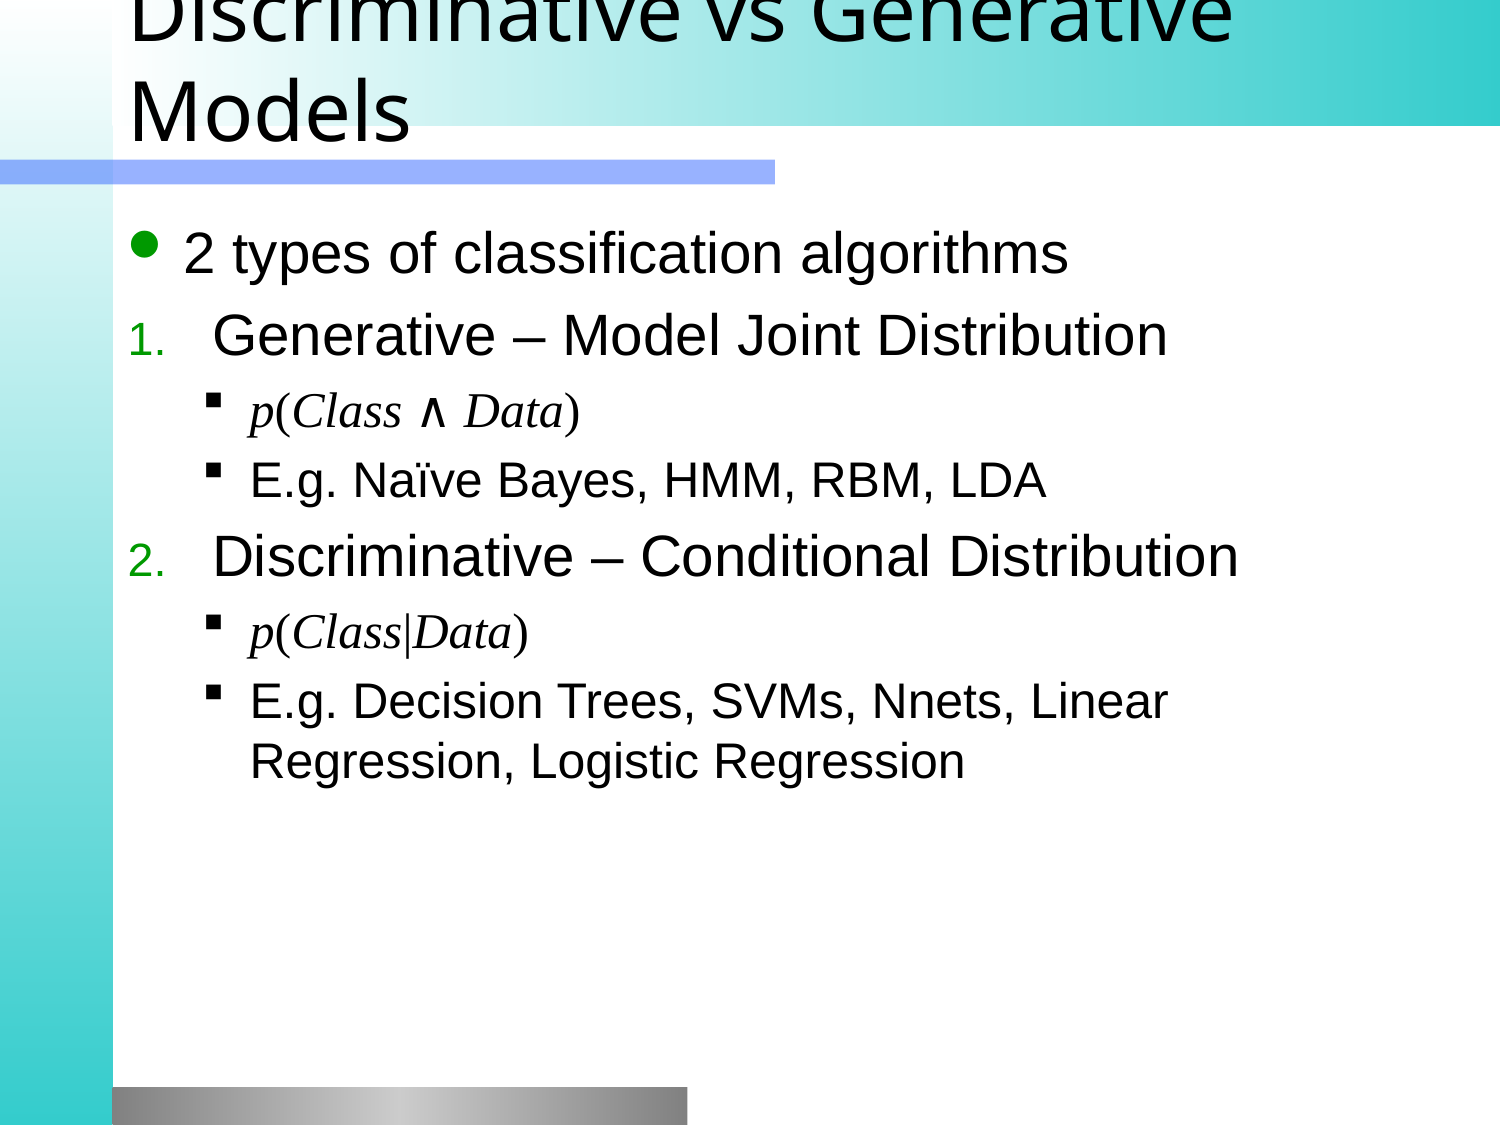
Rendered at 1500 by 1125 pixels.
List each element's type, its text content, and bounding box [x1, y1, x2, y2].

list 2 types of classification algorithms Generative – Model Joint Distribution p(Class ∧ Data) E.g. Naïve Bayes, HMM, RBM, LDA Discriminative – Conditional Distribution p(Class|Data) E.g. Decision Trees, SVMs, Nnets, Linear Regression, Logistic Regression [112, 207, 1388, 1073]
title Discriminative vs Generative Models [112, 0, 1500, 121]
